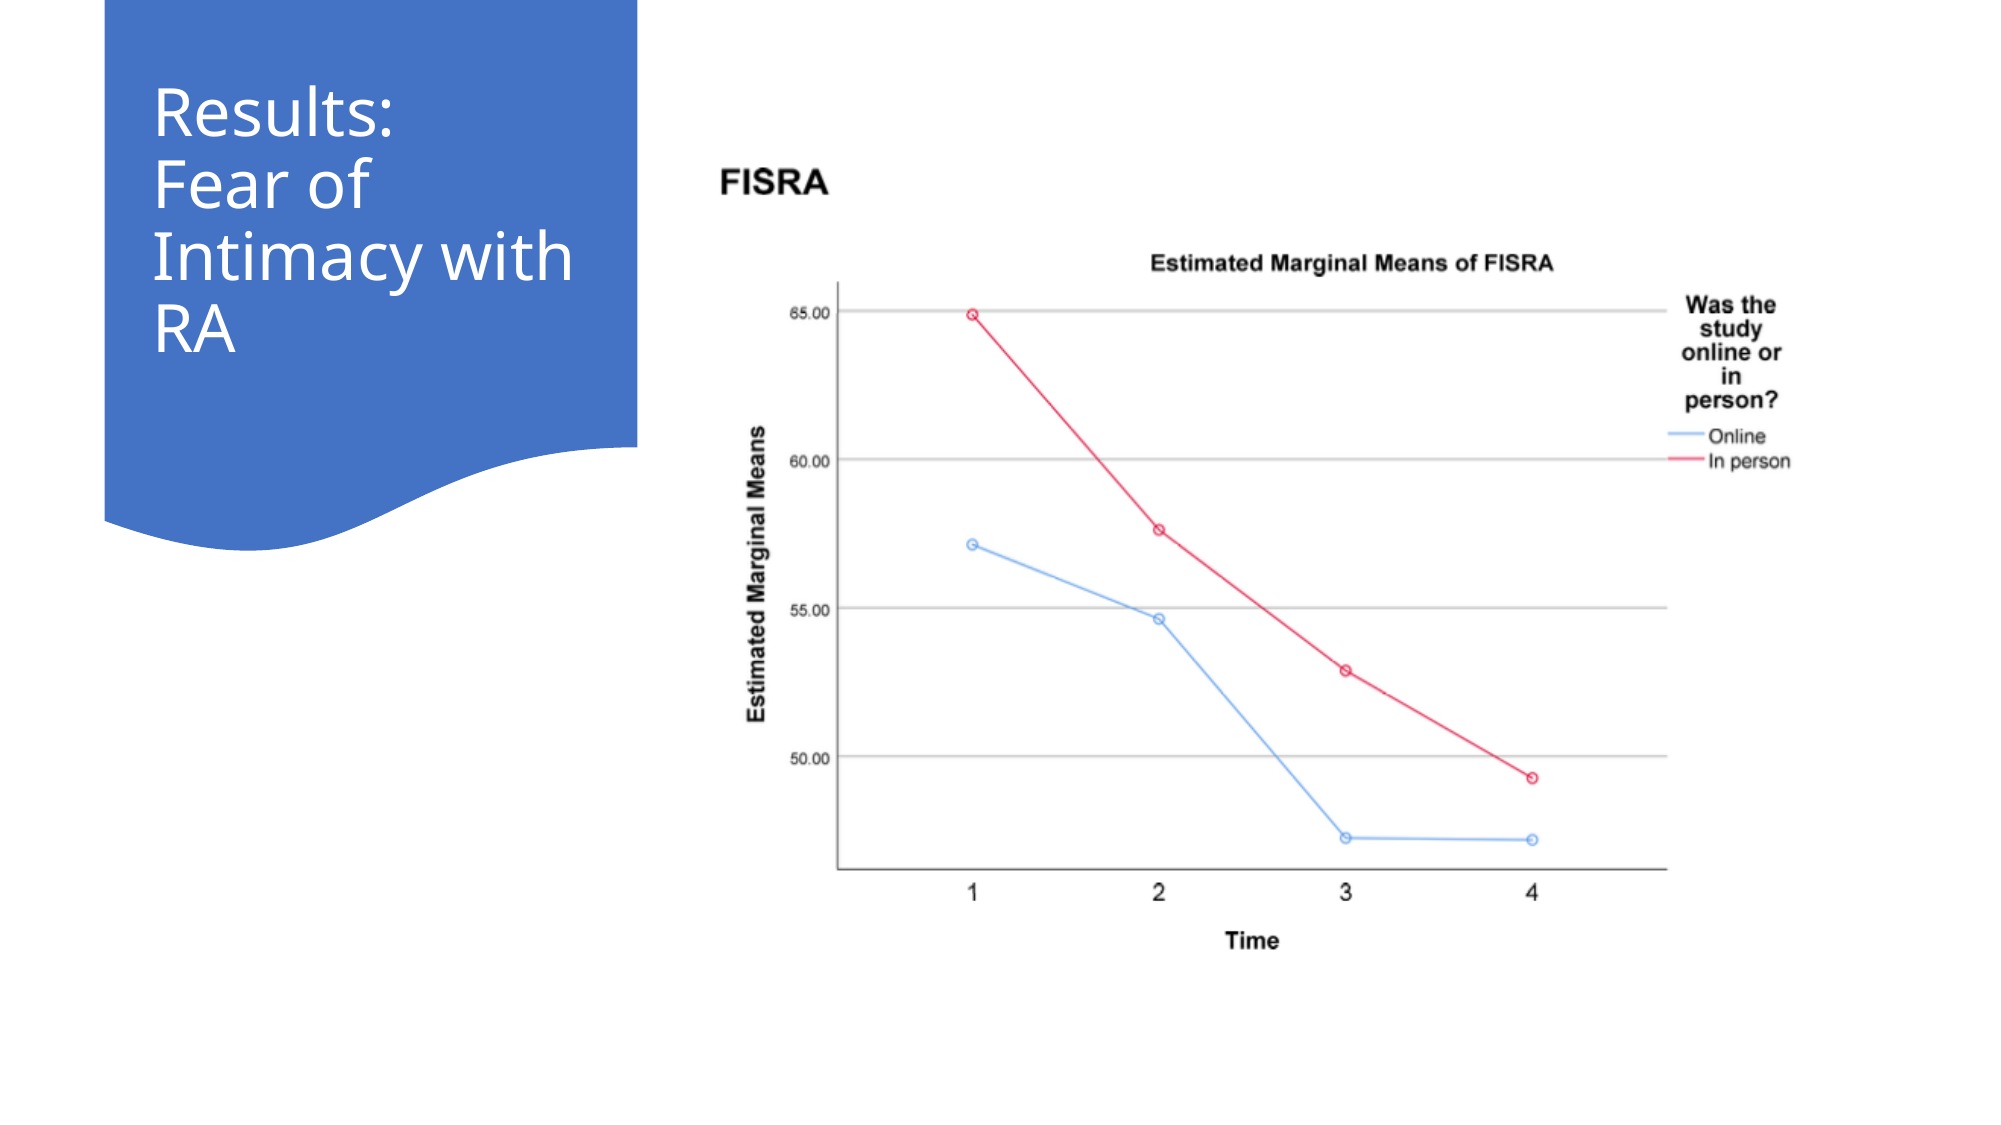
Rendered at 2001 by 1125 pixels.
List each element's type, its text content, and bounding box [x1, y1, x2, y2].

picture [690, 145, 1896, 980]
text_box [103, 0, 639, 552]
title Results: Fear of Intimacy with RA [137, 28, 604, 417]
